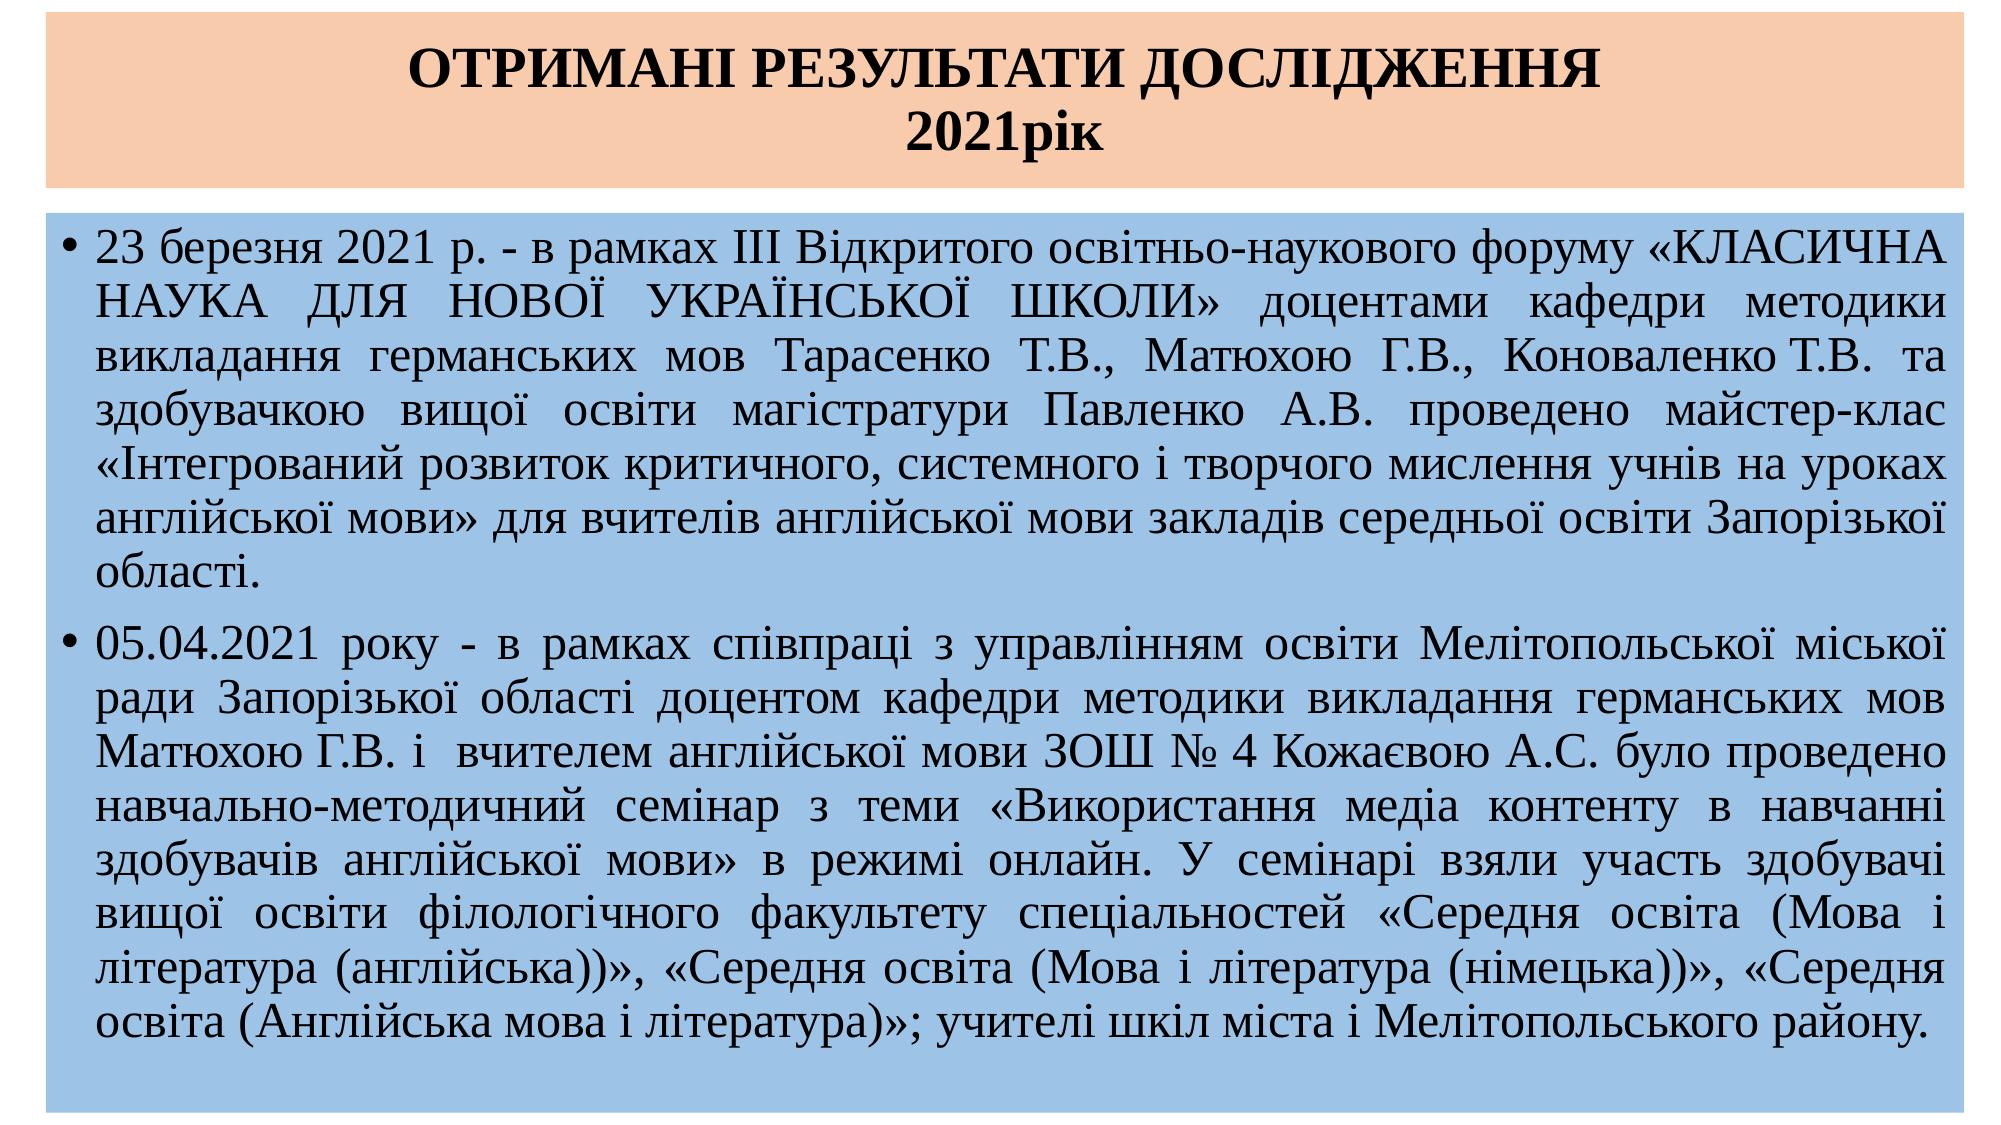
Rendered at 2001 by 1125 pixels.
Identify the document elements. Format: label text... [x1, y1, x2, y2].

title ОТРИМАНІ РЕЗУЛЬТАТИ ДОСЛІДЖЕННЯ 2021рік [45, 12, 1964, 189]
list 23 березня 2021 р. - в рамках ІІІ Відкритого освітньо-наукового форуму «КЛАСИЧНА НАУКА ДЛЯ НОВОЇ УКРАЇНСЬКОЇ ШКОЛИ» доцентами кафедри методики викладання германських мов Тарасенко Т.В., Матюхою Г.В., Коноваленко Т.В. та здобувачкою вищої освіти магістратури Павленко А.В. проведено майстер-клас «Інтегрований розвиток критичного, системного і творчого мислення учнів на уроках англійської мови» для вчителів англійської мови закладів середньої освіти Запорізької області. 05.04.2021 року - в рамках співпраці з управлінням освіти Мелітопольської міської ради Запорізької області доцентом кафедри методики викладання германських мов Матюхою Г.В. і вчителем англійської мови ЗОШ № 4 Кожаєвою А.С. було проведено навчально-методичний семінар з теми «Використання медіа контенту в навчанні здобувачів англійської мови» в режимі онлайн. У семінарі взяли участь здобувачі вищої освіти філологічного факультету спеціальностей «Середня освіта (Мова і література (англійська))», «Середня освіта (Мова і література (німецька))», «Середня освіта (Англійська мова і література)»; учителі шкіл міста і Мелітопольського району. [45, 212, 1964, 1113]
